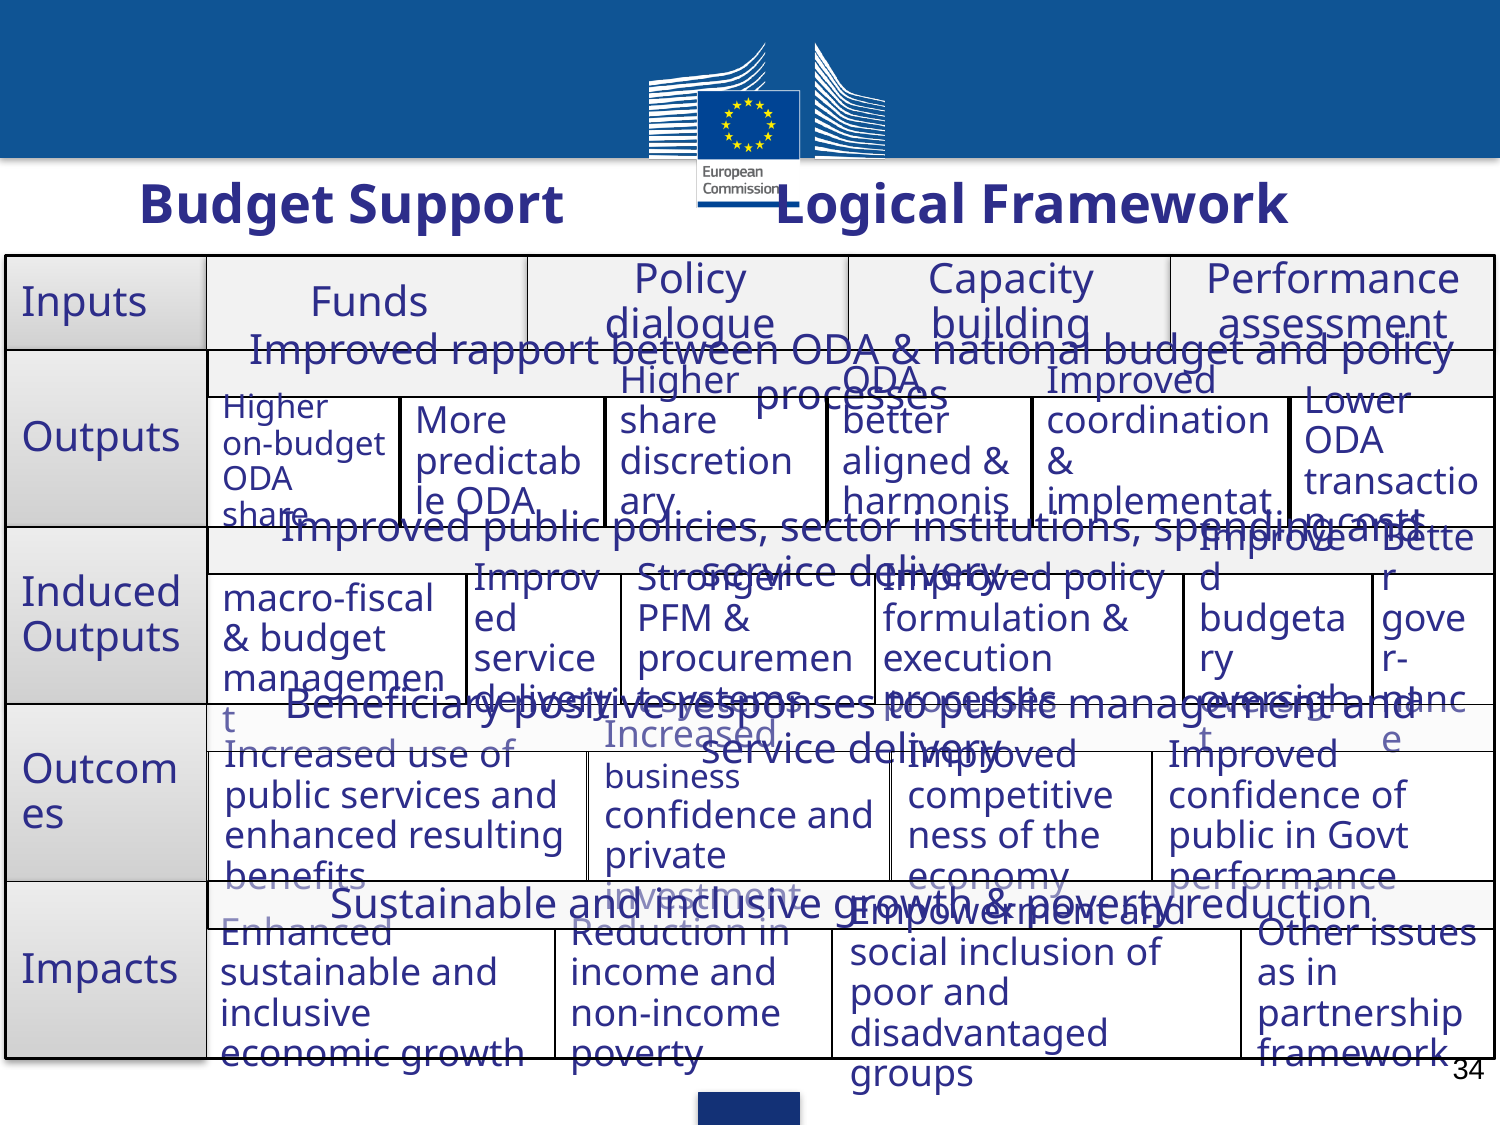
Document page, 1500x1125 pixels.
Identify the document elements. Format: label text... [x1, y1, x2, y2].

title Budget Support Logical Framework [64, 172, 1500, 232]
picture [649, 42, 885, 172]
slide_number 34 [1149, 1046, 1500, 1125]
text_box [5, 255, 1495, 1059]
